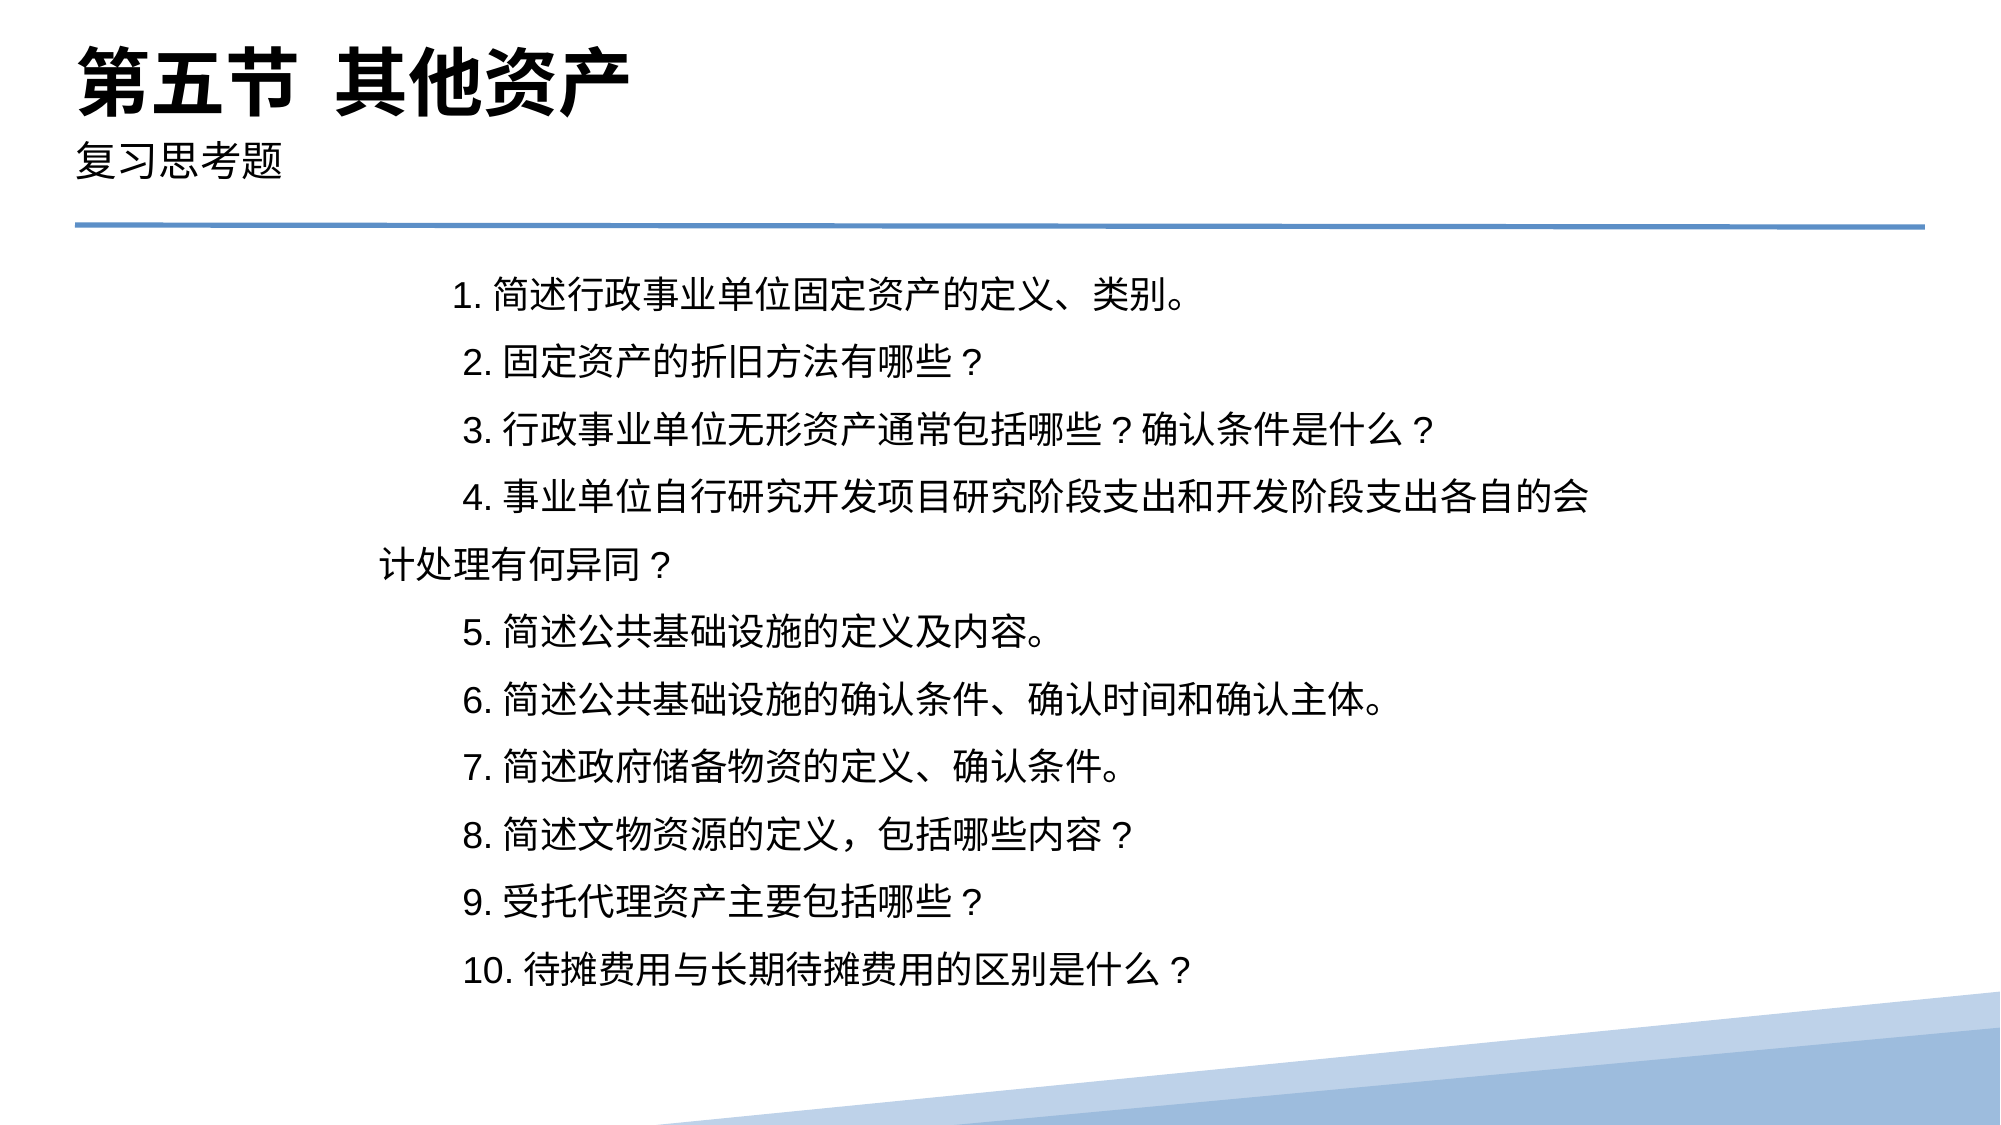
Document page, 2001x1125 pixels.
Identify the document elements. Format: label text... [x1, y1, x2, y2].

text_box 第五节 其他资产 [75, 24, 1925, 124]
text_box 复习思考题 [75, 124, 1925, 200]
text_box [74, 224, 1925, 228]
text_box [656, 991, 2000, 1125]
text_box 1.简述行政事业单位固定资产的定义、类别。 2.固定资产的折旧方法有哪些? 3.行政事业单位无形资产通常包括哪些?确认条件是什么? 4.事业单位自行研究开发项目研究阶段支出和开发阶段支出各自的会计处理有何异同? 5.简述公共基础设施的定义及内容。 6.简述公共基础设施的确认条件、确认时间和确认主体。 7.简述政府储备物资的定义、确认条件。 8.简述文物资源的定义，包括哪些内容? 9.受托代理资产主要包括哪些? 10.待摊费用与长期待摊费用的区别是什么? [363, 241, 1618, 1083]
